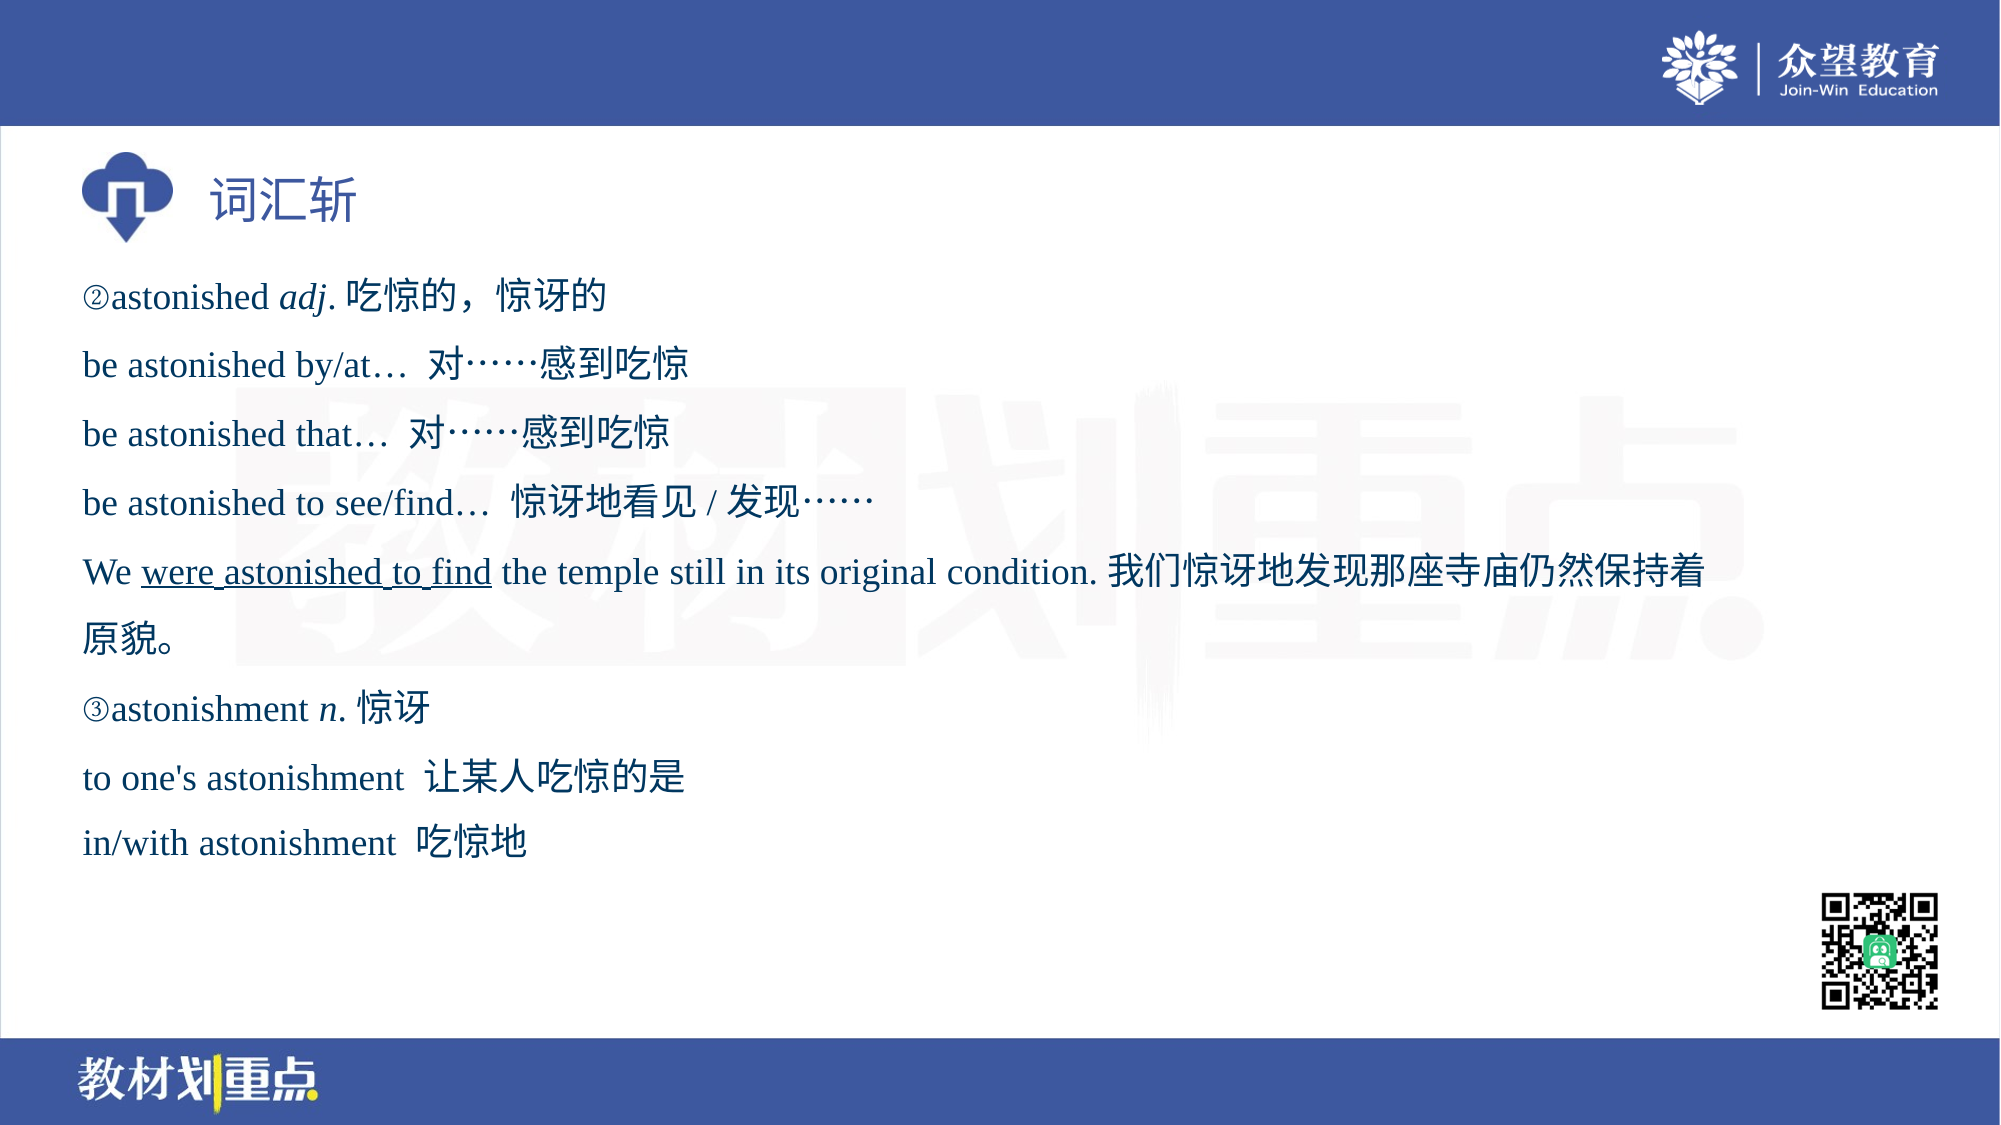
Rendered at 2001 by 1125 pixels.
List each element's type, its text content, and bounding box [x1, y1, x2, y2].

picture [0, 0, 2000, 1125]
text_box ②astonished adj.吃惊的，惊讶的 be astonished by/at… 对……感到吃惊 be astonished that… 对……感到吃惊 be astonished to see/find… 惊讶地看见/发现…… We were astonished to find the temple still in its original condition.我们惊讶地发现那座寺庙仍然保持着 原貌。 ③astonishment n.惊讶 to one's astonishment 让某人吃惊的是 in/with astonishment 吃惊地 [82, 248, 1817, 856]
